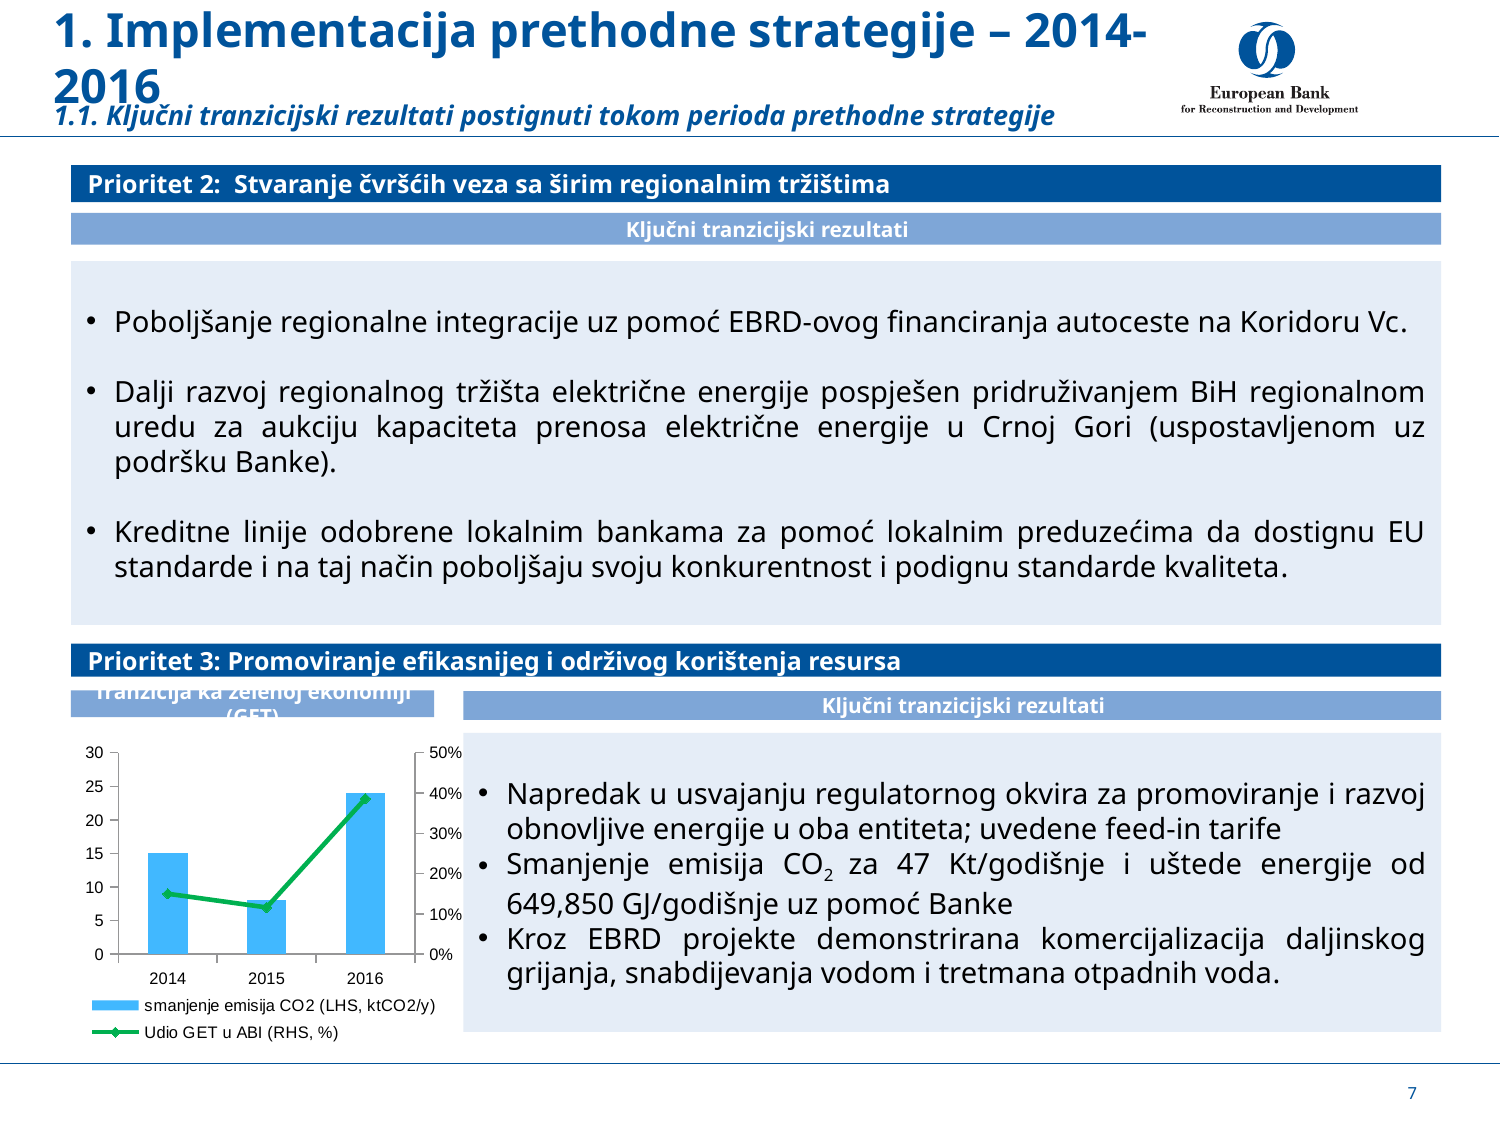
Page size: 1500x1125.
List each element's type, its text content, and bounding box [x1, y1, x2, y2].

slide_number 7 [1358, 1062, 1418, 1125]
text_box Napredak u usvajanju regulatornog okvira za promoviranje i razvoj obnovljive energije u oba entiteta; uvedene feed-in tarife Smanjenje emisija CO2 za 47 Kt/godišnje i uštede energije od 649,850 GJ/godišnje uz pomoć Banke Kroz EBRD projekte demonstrirana komercijalizacija daljinskog grijanja, snabdijevanja vodom i tretmana otpadnih voda. [469, 732, 1442, 1032]
text_box Prioritet 2: Stvaranje čvršćih veza sa širim regionalnim tržištima [71, 165, 1442, 203]
text_box Ključni tranzicijski rezultati [467, 691, 1442, 720]
text_box Poboljšanje regionalne integracije uz pomoć EBRD-ovog financiranja autoceste na Koridoru Vc. Dalji razvoj regionalnog tržišta električne energije pospješen pridruživanjem BiH regionalnom uredu za aukciju kapaciteta prenosa električne energije u Crnoj Gori (uspostavljenom uz podršku Banke). Kreditne linije odobrene lokalnim bankama za pomoć lokalnim preduzećima da dostignu EU standarde i na taj način poboljšaju svoju konkurentnost i podignu standarde kvaliteta. [71, 261, 1442, 625]
title 1. Implementacija prethodne strategije – 2014-2016 [53, 0, 1163, 114]
text_box Prioritet 3: Promoviranje efikasnijeg i održivog korištenja resursa [71, 643, 1442, 677]
text_box Ključni tranzicijski rezultati [71, 212, 1442, 245]
text_box 1.1. Ključni tranzicijski rezultati postignuti tokom perioda prethodne strategije [53, 114, 1094, 139]
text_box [70, 690, 464, 1050]
